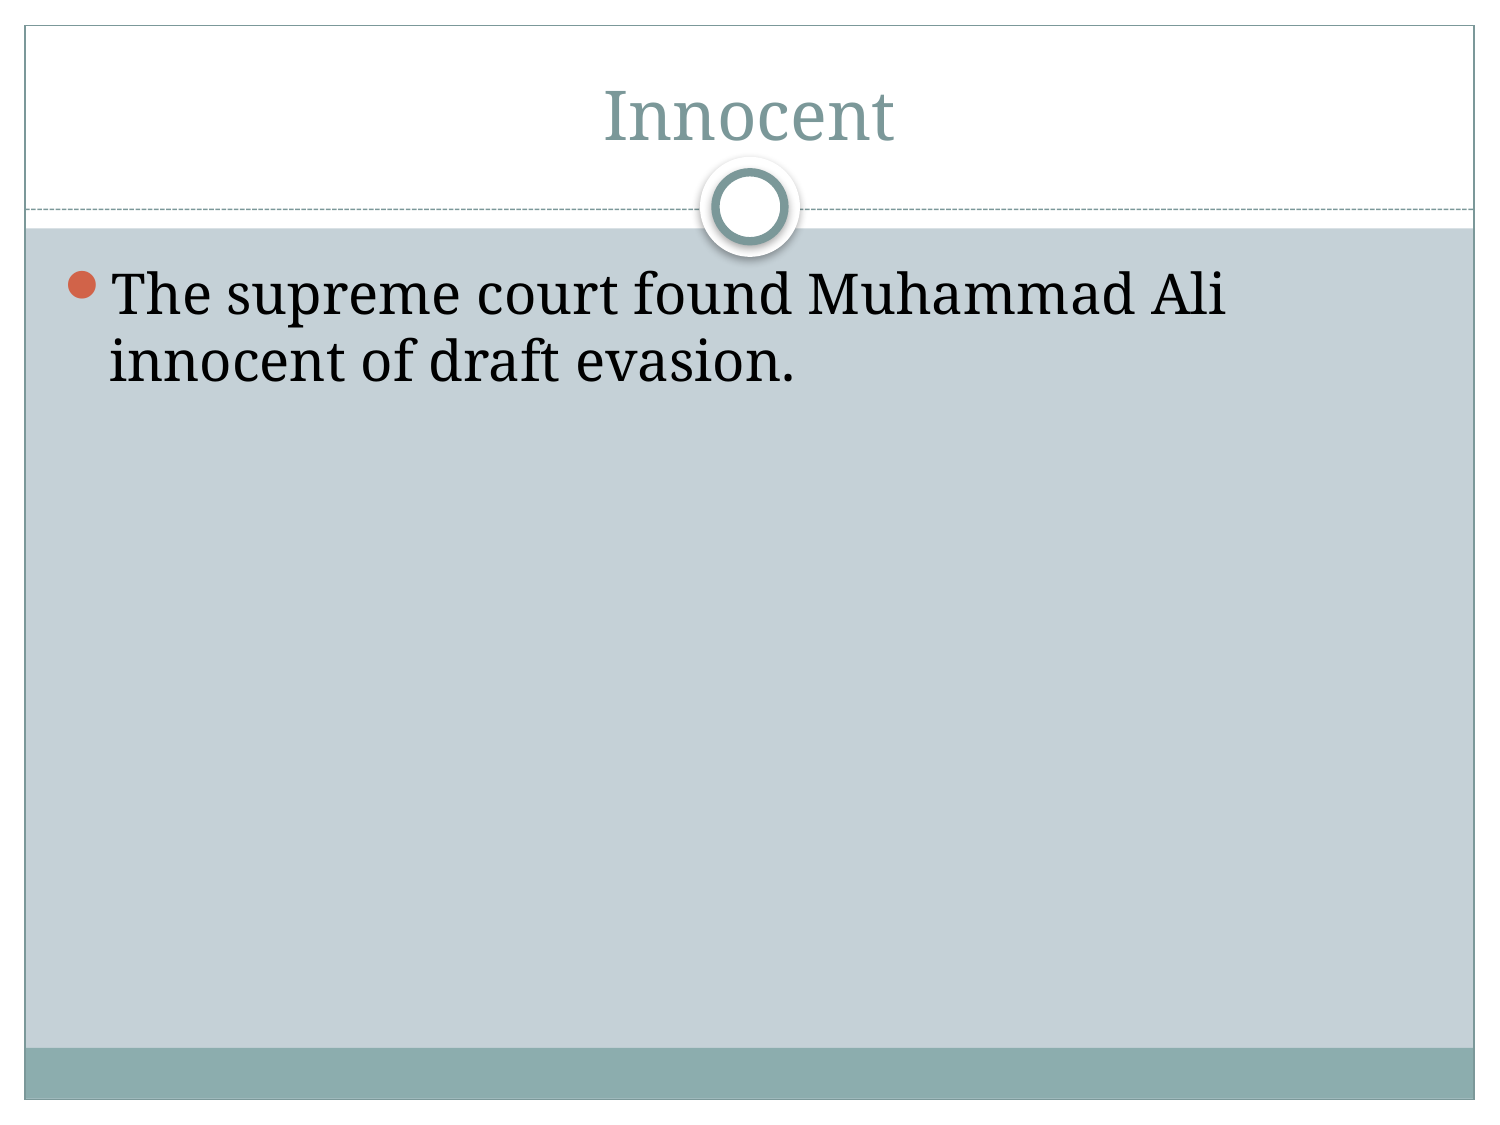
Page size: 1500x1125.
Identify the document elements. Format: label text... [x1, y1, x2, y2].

list The supreme court found Muhammad Ali innocent of draft evasion. [49, 250, 1445, 1001]
title Innocent [49, 37, 1450, 162]
